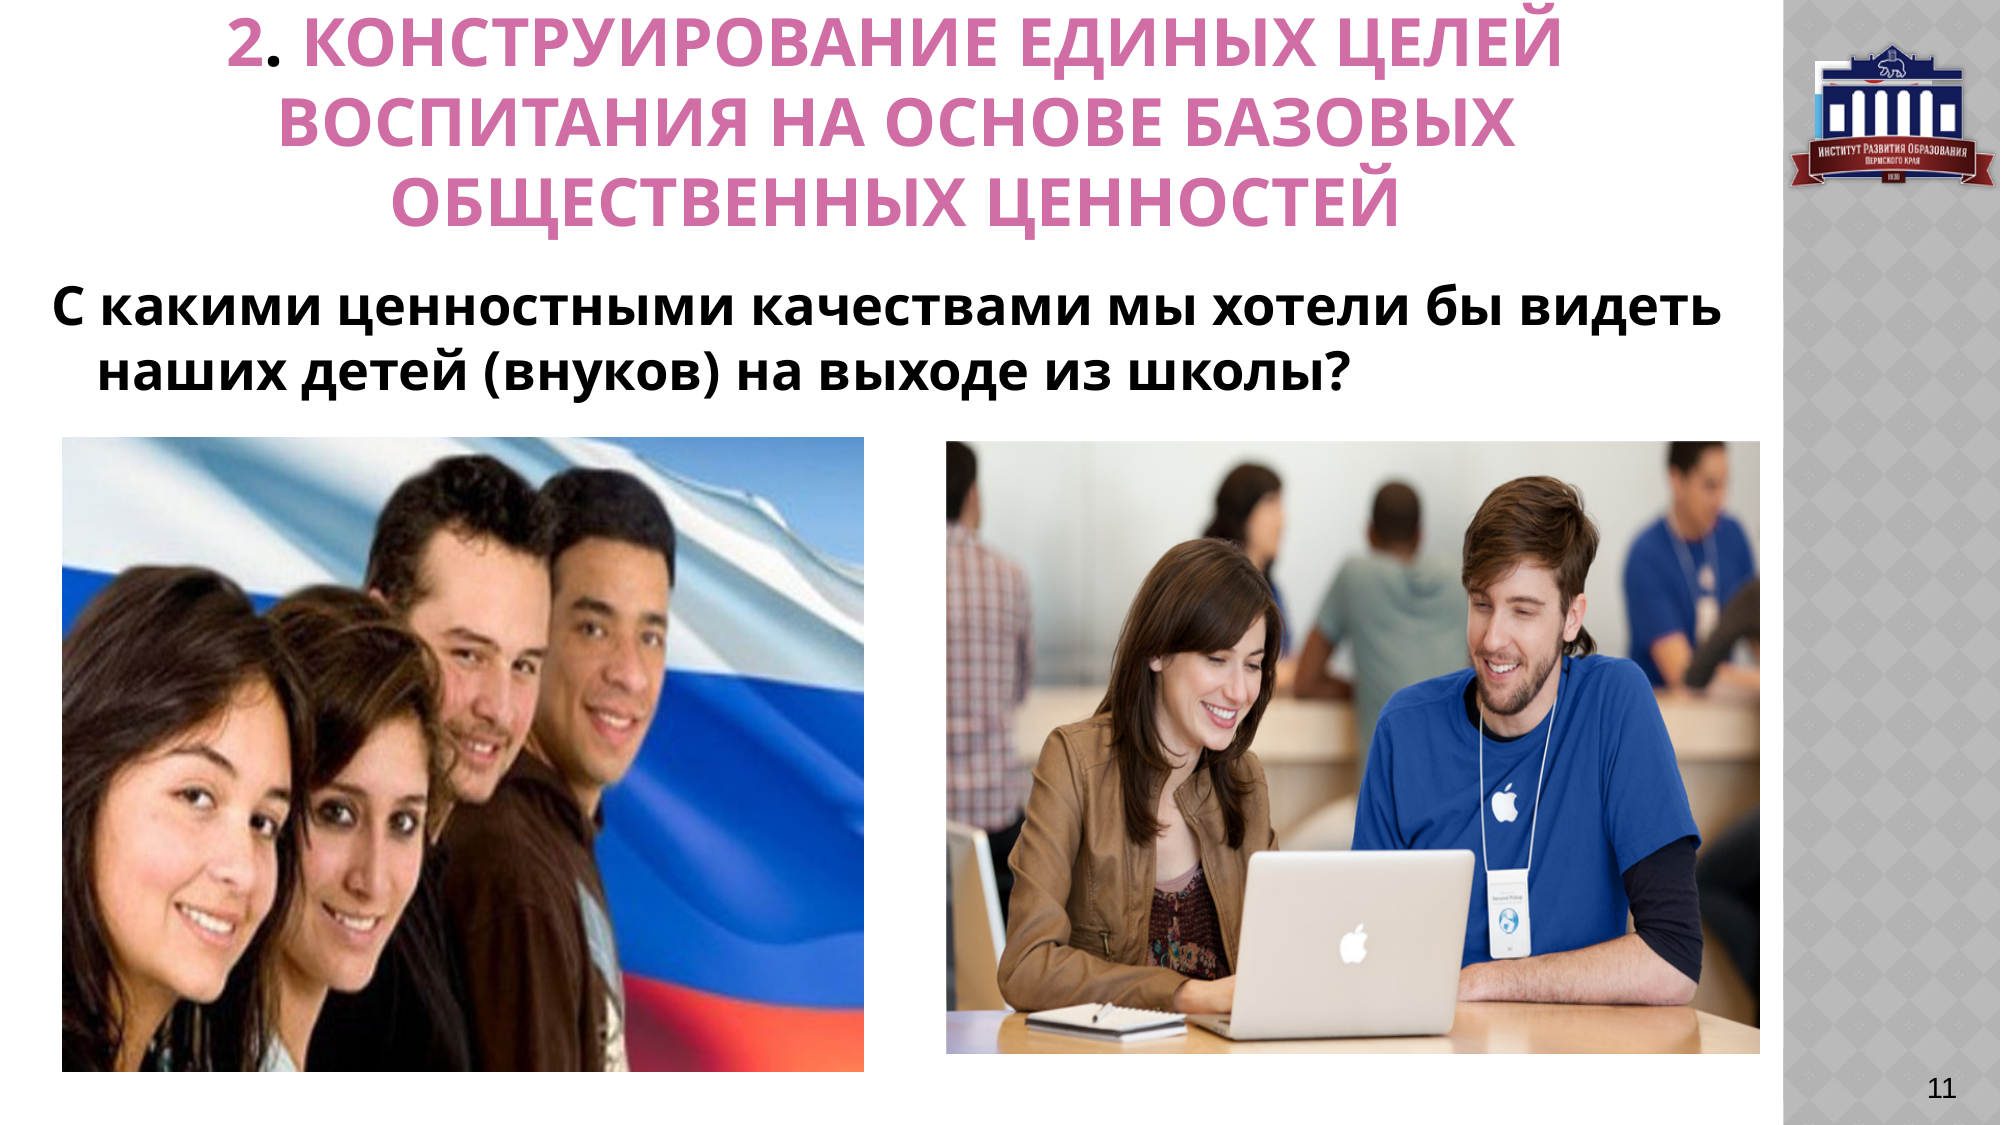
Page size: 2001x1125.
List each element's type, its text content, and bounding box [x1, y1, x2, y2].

picture [1784, 38, 2000, 194]
title 2. Конструирование единых целей воспитания на основе базовых общественных ценностей [0, 52, 1794, 240]
picture [946, 440, 1760, 1055]
picture [62, 436, 864, 1073]
list С какими ценностными качествами мы хотели бы видеть наших детей (внуков) на выходе из школы? [36, 264, 1747, 1098]
